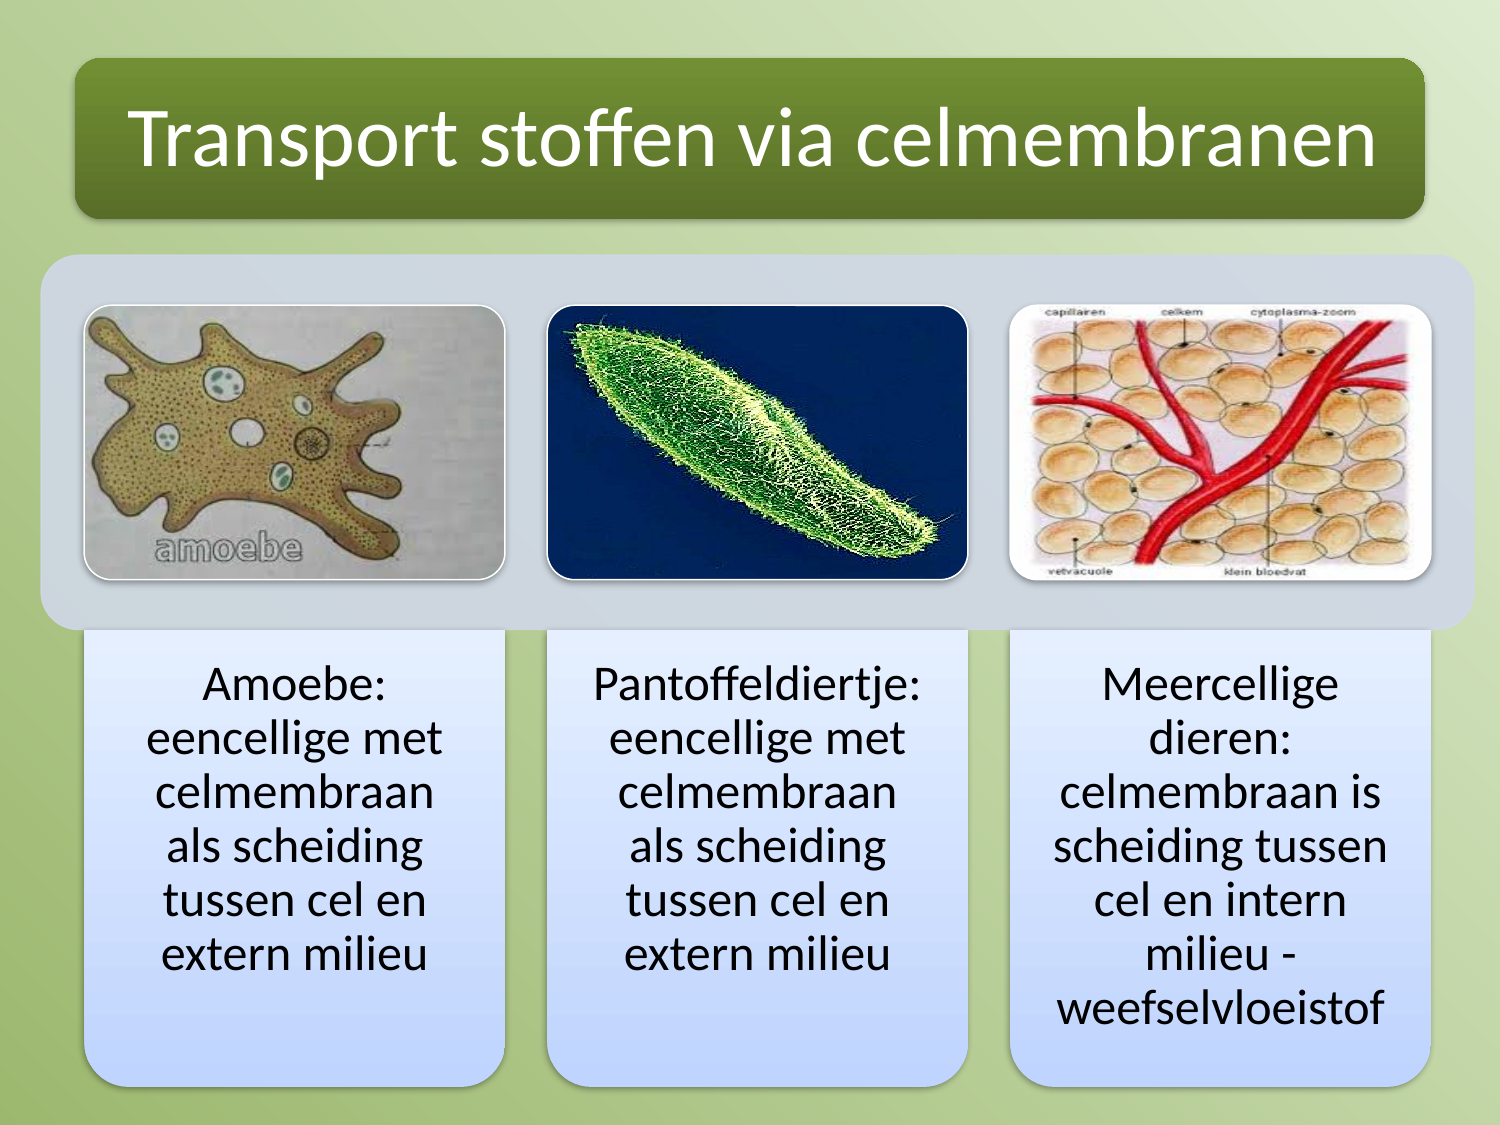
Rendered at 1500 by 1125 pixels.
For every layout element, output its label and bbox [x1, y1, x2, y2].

list [40, 255, 1475, 1088]
text_box [74, 44, 1426, 233]
